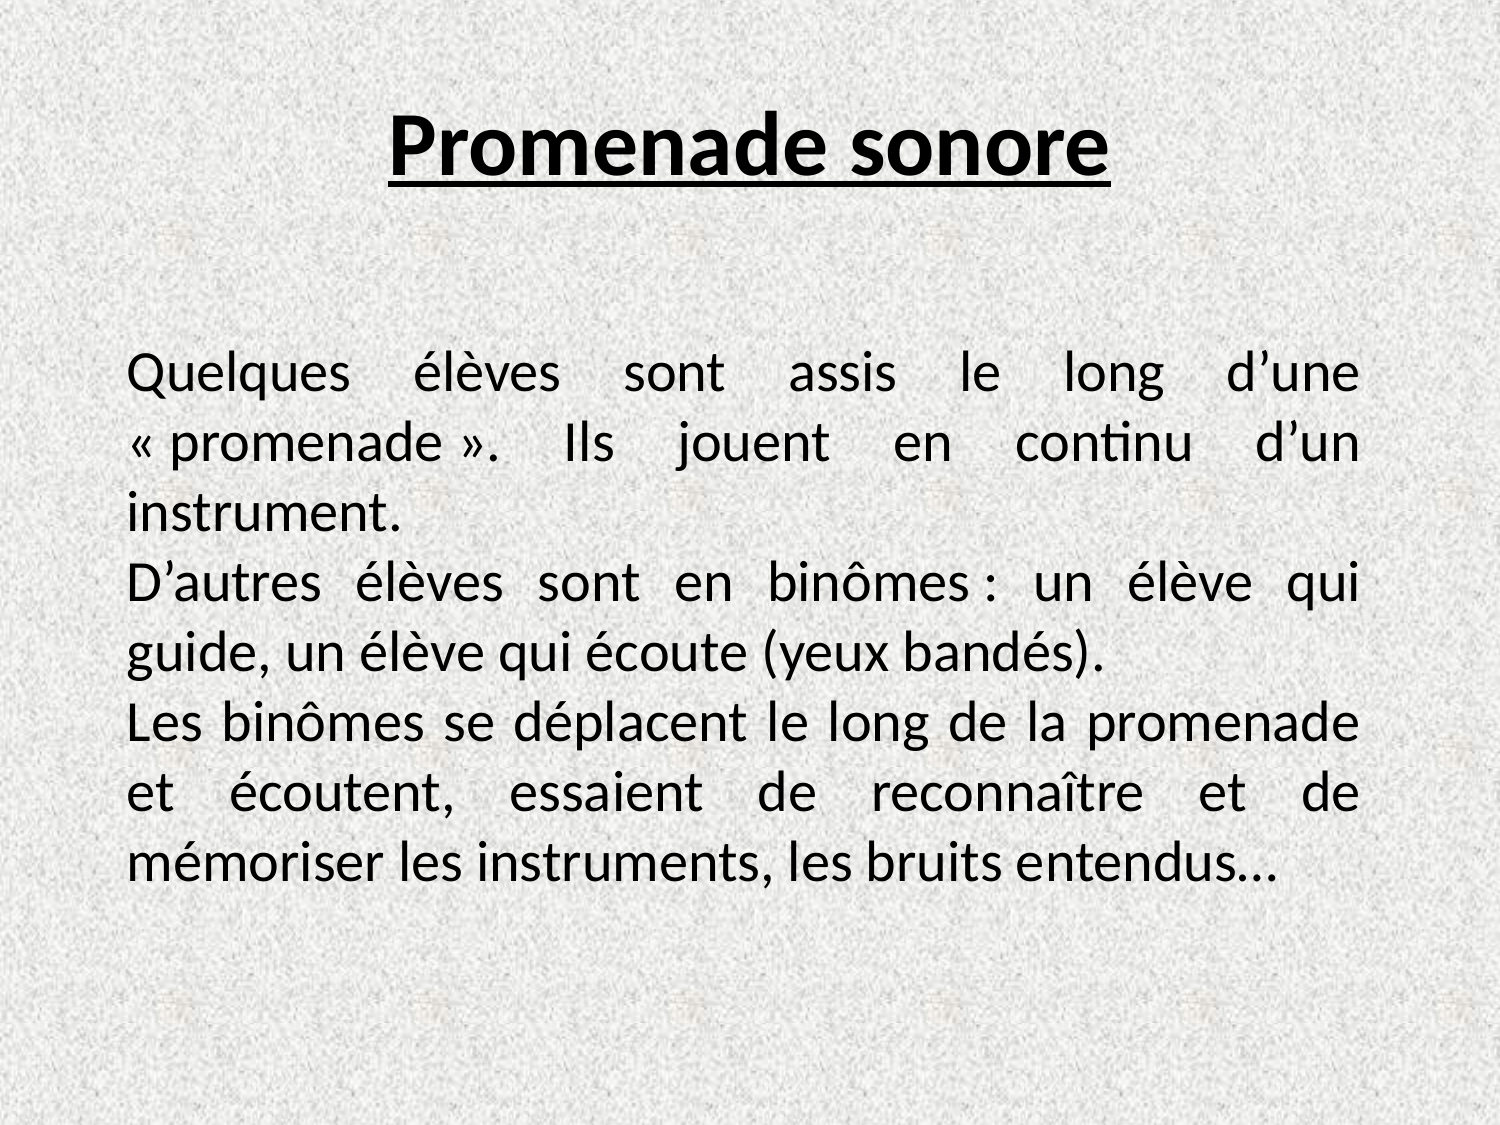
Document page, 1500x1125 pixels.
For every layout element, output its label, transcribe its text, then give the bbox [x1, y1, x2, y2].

picture [0, 0, 1500, 1125]
text_box Quelques élèves sont assis le long d’une « promenade ». Ils jouent en continu d’un instrument. D’autres élèves sont en binômes : un élève qui guide, un élève qui écoute (yeux bandés). Les binômes se déplacent le long de la promenade et écoutent, essaient de reconnaître et de mémoriser les instruments, les bruits entendus… [112, 326, 1376, 901]
title Promenade sonore [75, 45, 1425, 233]
